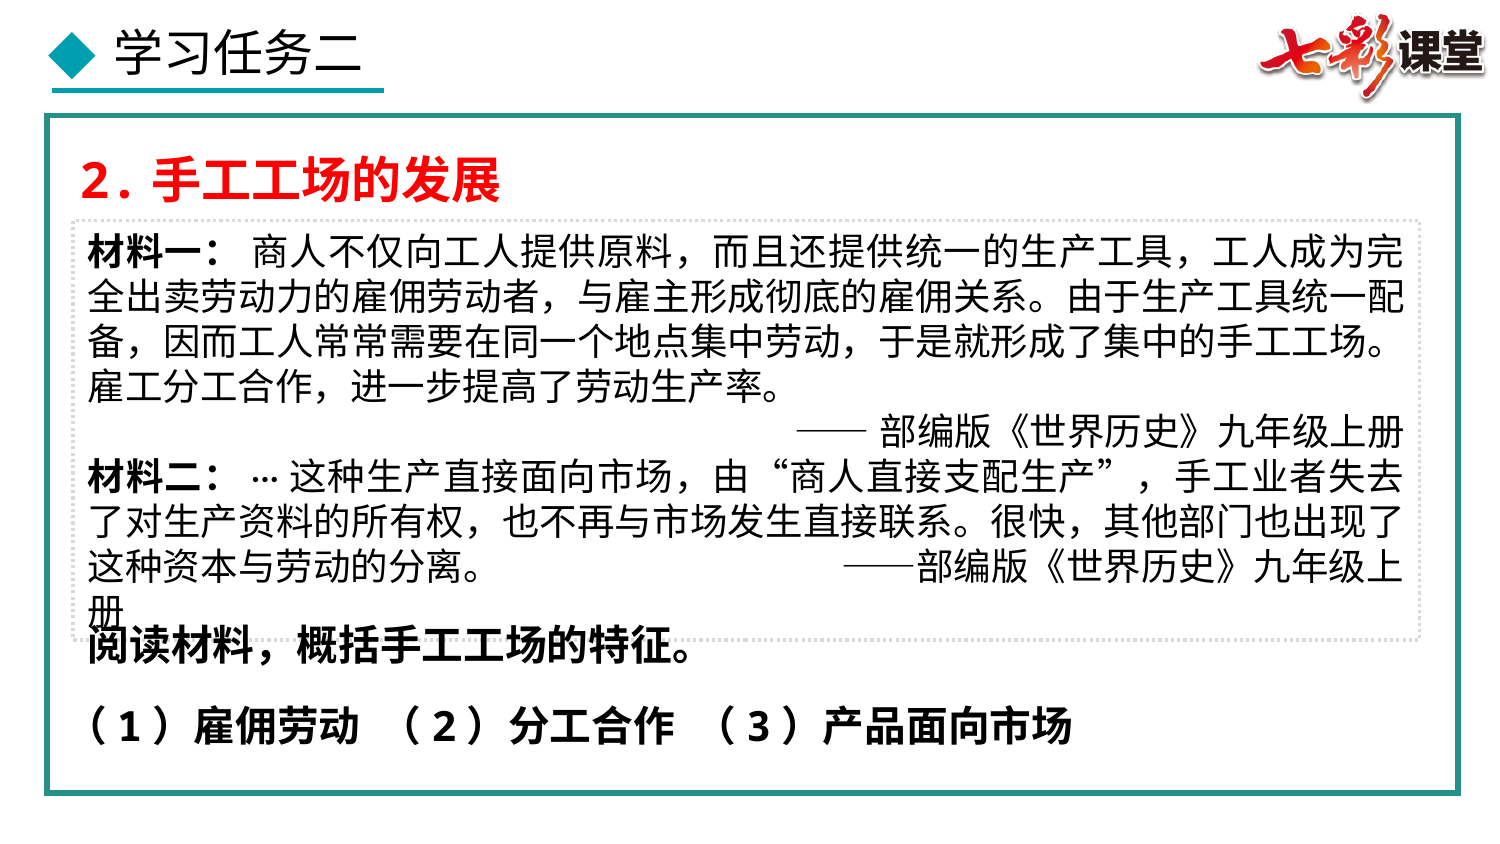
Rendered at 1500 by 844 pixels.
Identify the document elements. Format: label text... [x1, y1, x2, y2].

text_box 2.手工工场的发展 [64, 129, 633, 216]
text_box 阅读材料，概括手工工场的特征。 [72, 610, 823, 676]
text_box （1）雇佣劳动 （2）分工合作 （3）产品面向市场 [50, 692, 1120, 757]
picture [1254, 8, 1491, 104]
text_box 材料一： 商人不仅向工人提供原料，而且还提供统一的生产工具，工人成为完全出卖劳动力的雇佣劳动者，与雇主形成彻底的雇佣关系。由于生产工具统一配备，因而工人常常需要在同一个地点集中劳动，于是就形成了集中的手工工场。雇工分工合作，进一步提高了劳动生产率。 ——部编版《世界历史》九年级上册 材料二：···这种生产直接面向市场，由“商人直接支配生产”，手工业者失去了对生产资料的所有权，也不再与市场发生直接联系。很快，其他部门也出现了这种资本与劳动的分离。 ——部编版《世界历史》九年级上册 [73, 220, 1420, 641]
